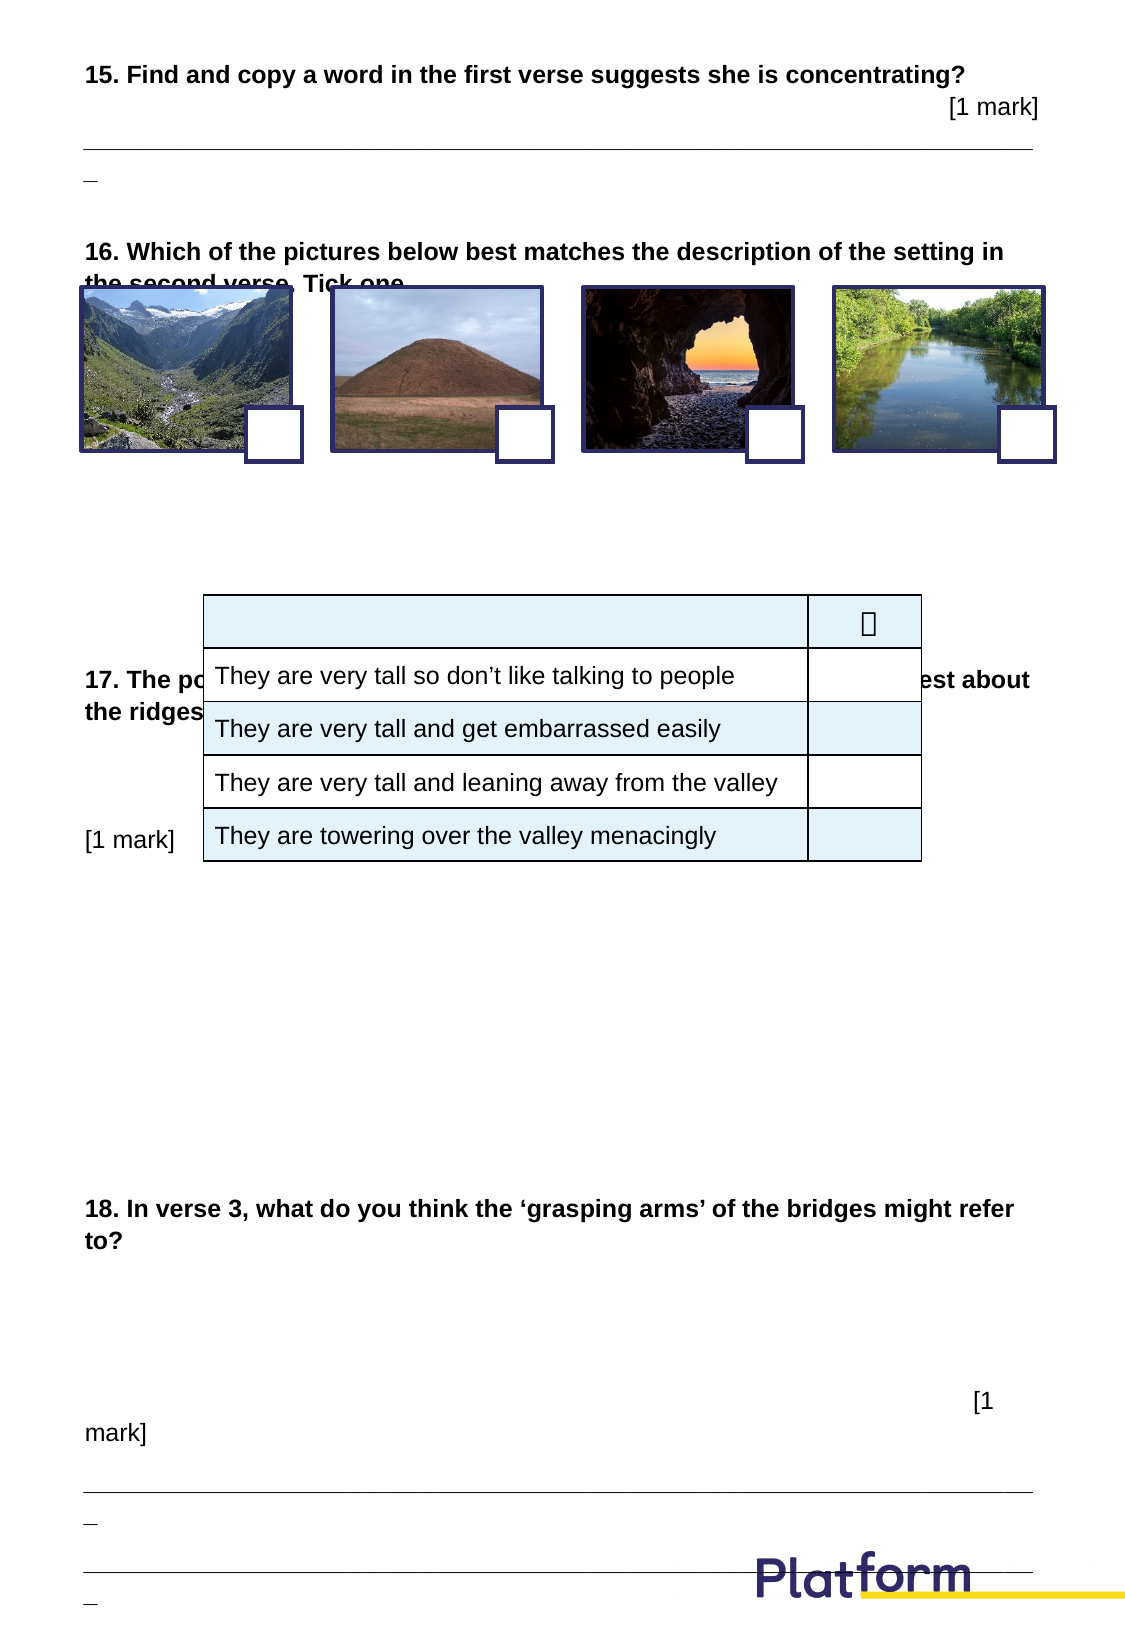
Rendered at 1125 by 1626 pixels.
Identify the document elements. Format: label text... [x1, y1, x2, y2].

picture [599, 1535, 1125, 1625]
table_cell They are towering over the valley menacingly [204, 809, 807, 860]
text_box 15. Find and copy a word in the first verse suggests she is concentrating? [1 mark] _____________________________________________________________________ 16. Which of the pictures below best matches the description of the setting in the second verse. Tick one. [1 mark] 17. The poet describes the ridges as ‘coy giants’. What does this suggest about the ridges? Tick one. [1 mark] 18. In verse 3, what do you think the ‘grasping arms’ of the bridges might refer to? [1 mark] _____________________________________________________________________ _____________________________________________________________________ 19. Why do you think the poet chose to repeat certain lines? [1 mark] _____________________________________________________________________ _____________________________________________________________________ 20. Why do you think the poet chose the title ‘Snake Pass’? Is it effective? [2 marks] _____________________________________________________________________ _____________________________________________________________________ _____________________________________________________________________ [70, 48, 1054, 1625]
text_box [83, 289, 1055, 462]
table_cell [809, 756, 921, 807]
table_cell They are very tall and get embarrassed easily [204, 702, 807, 754]
table_header [204, 596, 807, 647]
table_cell [809, 809, 921, 860]
table_cell They are very tall and leaning away from the valley [204, 756, 807, 807]
table_cell They are very tall so don’t like talking to people [204, 649, 807, 701]
table_cell [809, 702, 921, 754]
table_header  [809, 596, 921, 647]
table_cell [809, 649, 921, 701]
